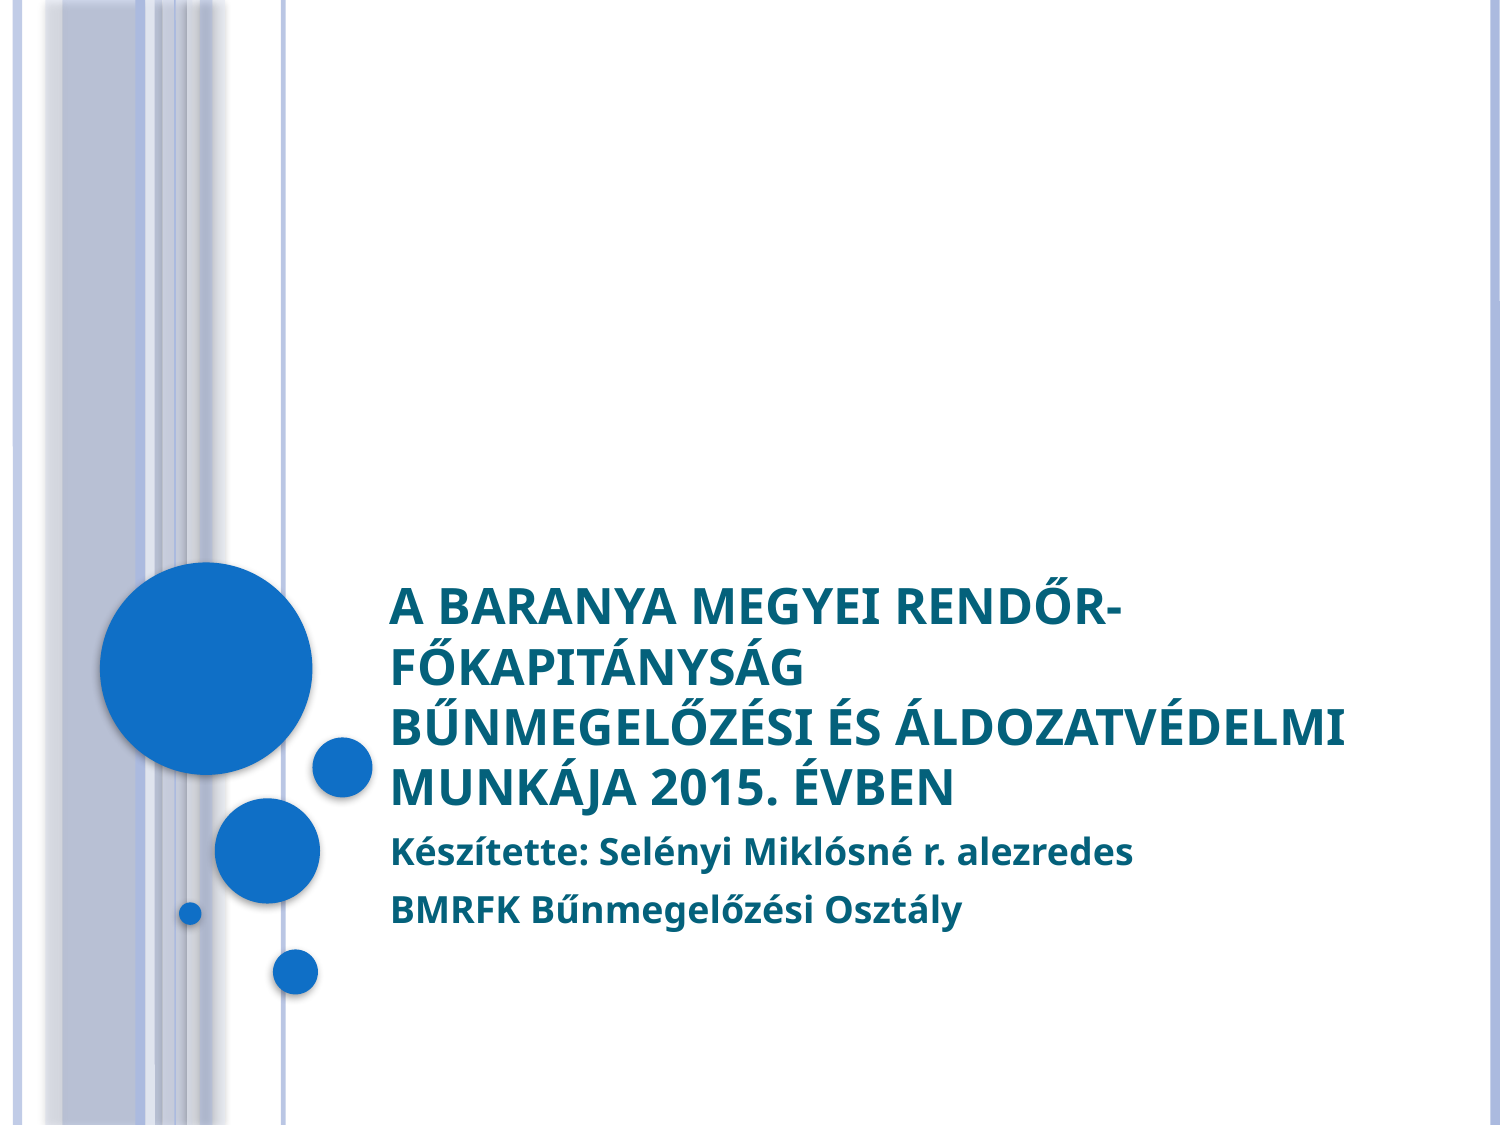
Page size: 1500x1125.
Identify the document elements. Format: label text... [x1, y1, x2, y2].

title A Baranya Megyei Rendőr-főkapitányság bűnmegelőzési és áldozatvédelmi munkája 2015. évben [375, 512, 1388, 820]
subtitle Készítette: Selényi Miklósné r. alezredes BMRFK Bűnmegelőzési Osztály [375, 820, 1388, 1046]
